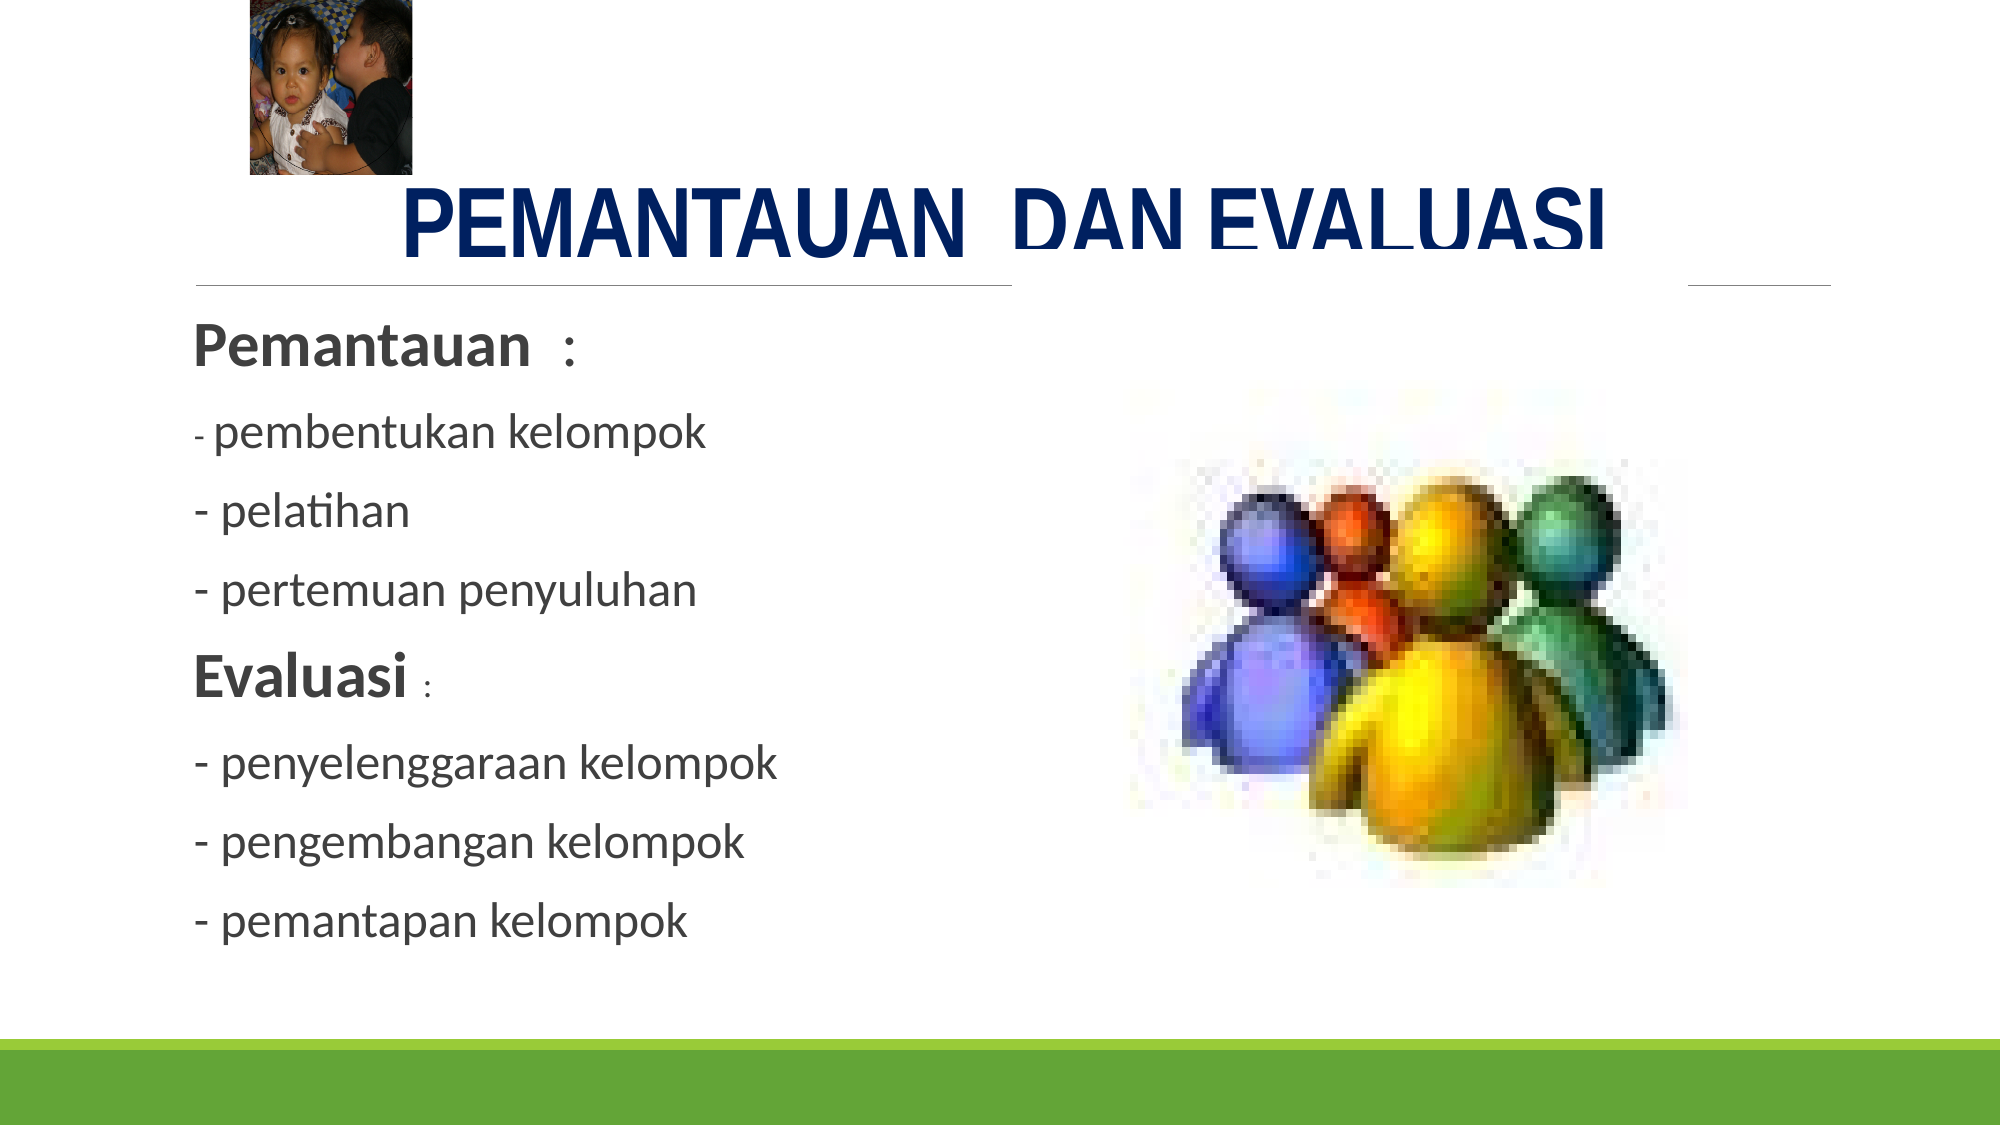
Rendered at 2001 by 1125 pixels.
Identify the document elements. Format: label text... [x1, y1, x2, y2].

list Pemantauan : - pembentukan kelompok - pelatihan - pertemuan penyuluhan Evaluasi : - penyelenggaraan kelompok - pengembangan kelompok - pemantapan kelompok [180, 302, 1830, 963]
title PEMANTAUAN DAN EVALUASI [180, 47, 1830, 285]
picture [1011, 249, 1688, 888]
picture [249, 0, 413, 176]
